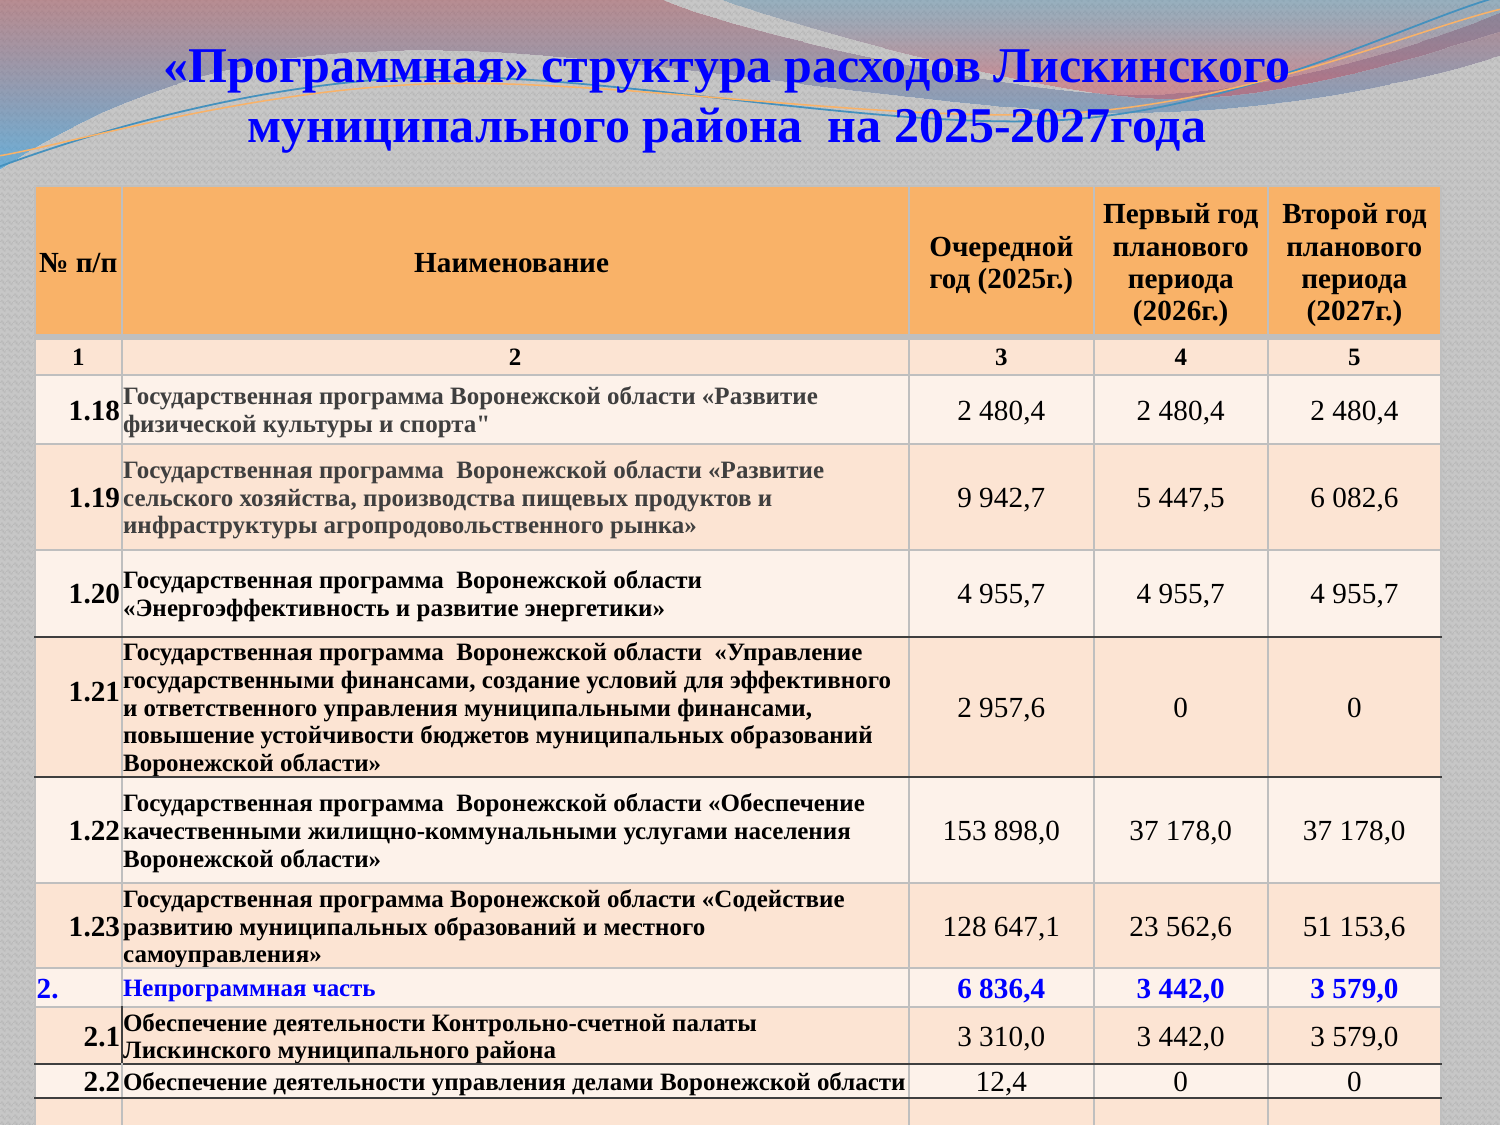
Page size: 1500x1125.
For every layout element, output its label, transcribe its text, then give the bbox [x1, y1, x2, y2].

table_cell 9 942,7 [910, 445, 1093, 549]
table_cell 1.21 [36, 638, 121, 776]
table_cell 3 [910, 340, 1093, 374]
table_cell 5 447,5 [1095, 445, 1267, 549]
table_cell 2 [123, 340, 908, 374]
table_cell Государственная программа Воронежской области «Развитие физической культуры и спорта" [123, 376, 908, 443]
table_cell 153 898,0 [910, 778, 1093, 882]
table_cell 12,4 [910, 1065, 1093, 1097]
table_cell Государственная программа Воронежской области «Энергоэффективность и развитие энергетики» [123, 551, 908, 636]
table_cell 2. [36, 969, 121, 1006]
table_cell [1095, 1099, 1267, 1125]
table_cell 0 [1095, 1065, 1267, 1097]
table_header Очередной год (2025г.) [910, 187, 1093, 334]
table_cell 1.19 [36, 445, 121, 549]
table_cell 3 442,0 [1095, 1008, 1267, 1063]
table_cell 1.23 [36, 884, 121, 967]
table_cell 2 480,4 [910, 376, 1093, 443]
table_cell 5 [1269, 340, 1440, 374]
table_cell Государственная программа Воронежской области «Обеспечение качественными жилищно-коммунальными услугами населения Воронежской области» [123, 778, 908, 882]
table_cell 0 [1095, 638, 1267, 776]
table_cell 23 562,6 [1095, 884, 1267, 967]
table_cell 3 442,0 [1095, 969, 1267, 1006]
table_cell [123, 1099, 908, 1125]
table_cell 0 [1269, 1065, 1440, 1097]
table_cell 3 310,0 [910, 1008, 1093, 1063]
table_cell [1269, 1099, 1440, 1125]
table_cell 1.18 [36, 376, 121, 443]
table_cell Государственная программа Воронежской области «Управление государственными финансами, создание условий для эффективного и ответственного управления муниципальными финансами, повышение устойчивости бюджетов муниципальных образований Воронежской области» [123, 638, 908, 776]
table_cell 128 647,1 [910, 884, 1093, 967]
table_header Второй год планового периода (2027г.) [1269, 187, 1440, 334]
table_cell [36, 1099, 121, 1125]
table_cell 2.2 [36, 1065, 121, 1097]
table_cell 37 178,0 [1269, 778, 1440, 882]
table_cell 4 [1095, 340, 1267, 374]
table_cell 2 480,4 [1095, 376, 1267, 443]
table_cell 6 082,6 [1269, 445, 1440, 549]
table_cell 1.20 [36, 551, 121, 636]
table_cell 51 153,6 [1269, 884, 1440, 967]
title «Программная» структура расходов Лискинского муниципального района на 2025-2027года [35, 35, 1418, 153]
table_cell Обеспечение деятельности управления делами Воронежской области [123, 1065, 908, 1097]
table_cell [910, 1099, 1093, 1125]
table_cell 4 955,7 [910, 551, 1093, 636]
table_cell 4 955,7 [1095, 551, 1267, 636]
table_cell 1 [36, 340, 121, 374]
table_cell 2 957,6 [910, 638, 1093, 776]
table_cell Государственная программа Воронежской области «Развитие сельского хозяйства, производства пищевых продуктов и инфраструктуры агропродовольственного рынка» [123, 445, 908, 549]
table_cell Государственная программа Воронежской области «Содействие развитию муниципальных образований и местного самоуправления» [123, 884, 908, 967]
table_header Первый год планового периода (2026г.) [1095, 187, 1267, 334]
table_cell 3 579,0 [1269, 1008, 1440, 1063]
table_cell 6 836,4 [910, 969, 1093, 1006]
table_cell Непрограммная часть [123, 969, 908, 1006]
table_cell 1.22 [36, 778, 121, 882]
table_header № п/п [36, 187, 121, 334]
table_cell 3 579,0 [1269, 969, 1440, 1006]
table_cell Обеспечение деятельности Контрольно-счетной палаты Лискинского муниципального района [123, 1008, 908, 1063]
table_cell 2 480,4 [1269, 376, 1440, 443]
table_cell 37 178,0 [1095, 778, 1267, 882]
table_cell 0 [1269, 638, 1440, 776]
table_cell 4 955,7 [1269, 551, 1440, 636]
table_cell 2.1 [36, 1008, 121, 1063]
table_header Наименование [123, 187, 908, 334]
